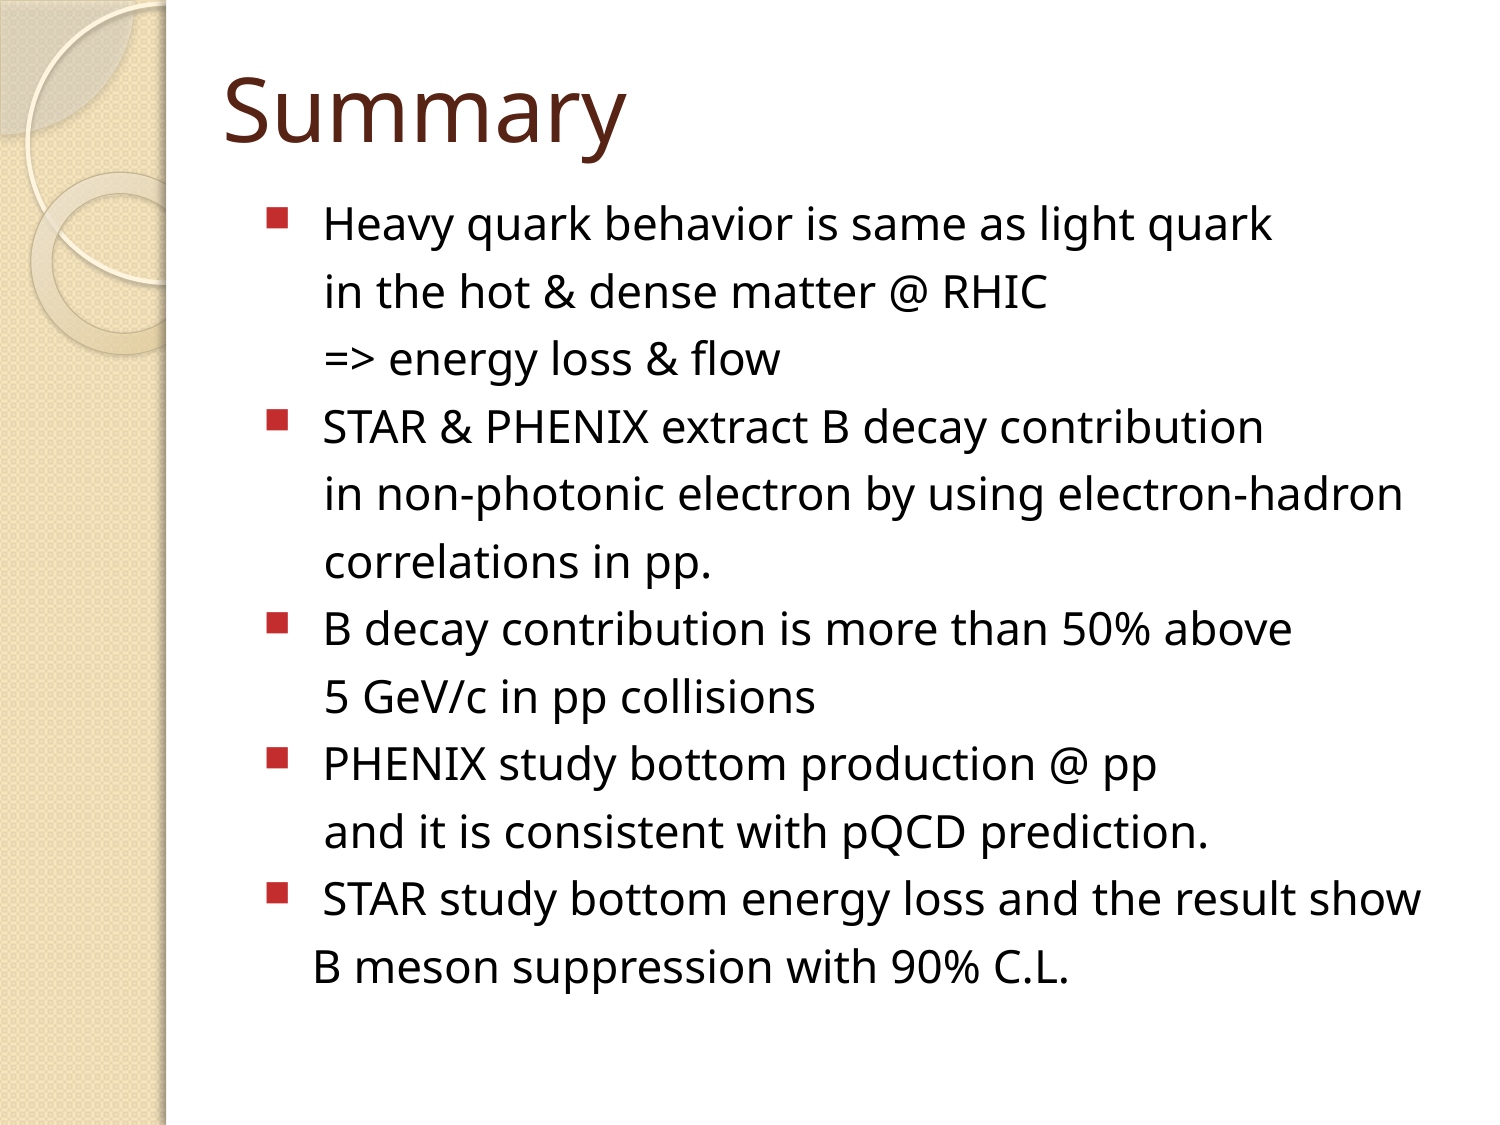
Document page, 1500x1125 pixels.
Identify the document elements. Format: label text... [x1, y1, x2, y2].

title Summary [207, 12, 1438, 200]
list Heavy quark behavior is same as light quark in the hot & dense matter @ RHIC => energy loss & flow STAR & PHENIX extract B decay contribution in non-photonic electron by using electron-hadron correlations in pp. B decay contribution is more than 50% above 5 GeV/c in pp collisions PHENIX study bottom production @ pp and it is consistent with pQCD prediction. STAR study bottom energy loss and the result show B meson suppression with 90% C.L. [235, 187, 1466, 975]
